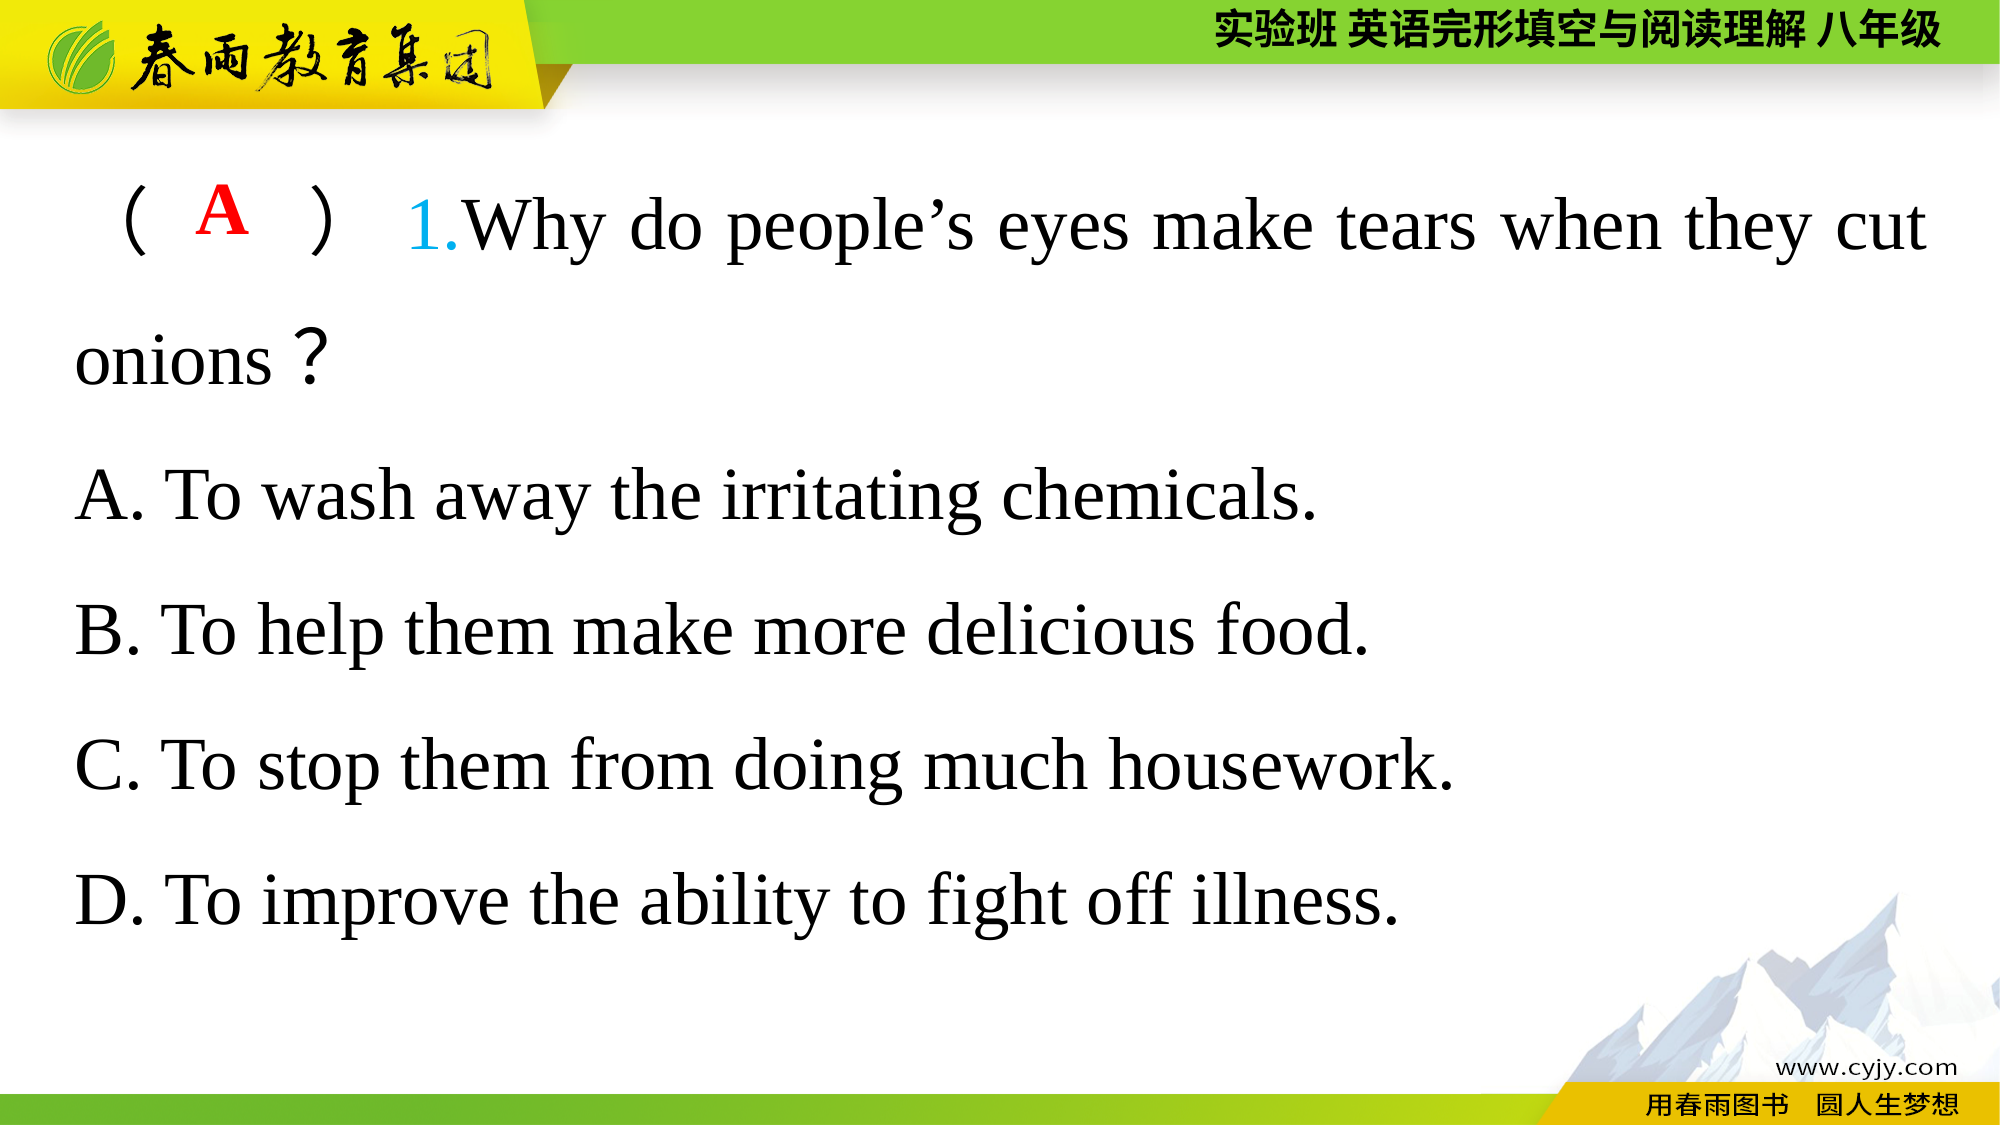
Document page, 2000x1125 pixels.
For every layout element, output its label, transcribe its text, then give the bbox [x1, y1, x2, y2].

picture [0, 0, 2000, 1125]
list （ ）1.Why do people’s eyes make tears when they cut onions？ A. To wash away the irritating chemicals. B. To help them make more delicious food. C. To stop them from doing much housework. D. To improve the ability to fight off illness. [59, 122, 1944, 956]
text_box A [180, 152, 265, 257]
